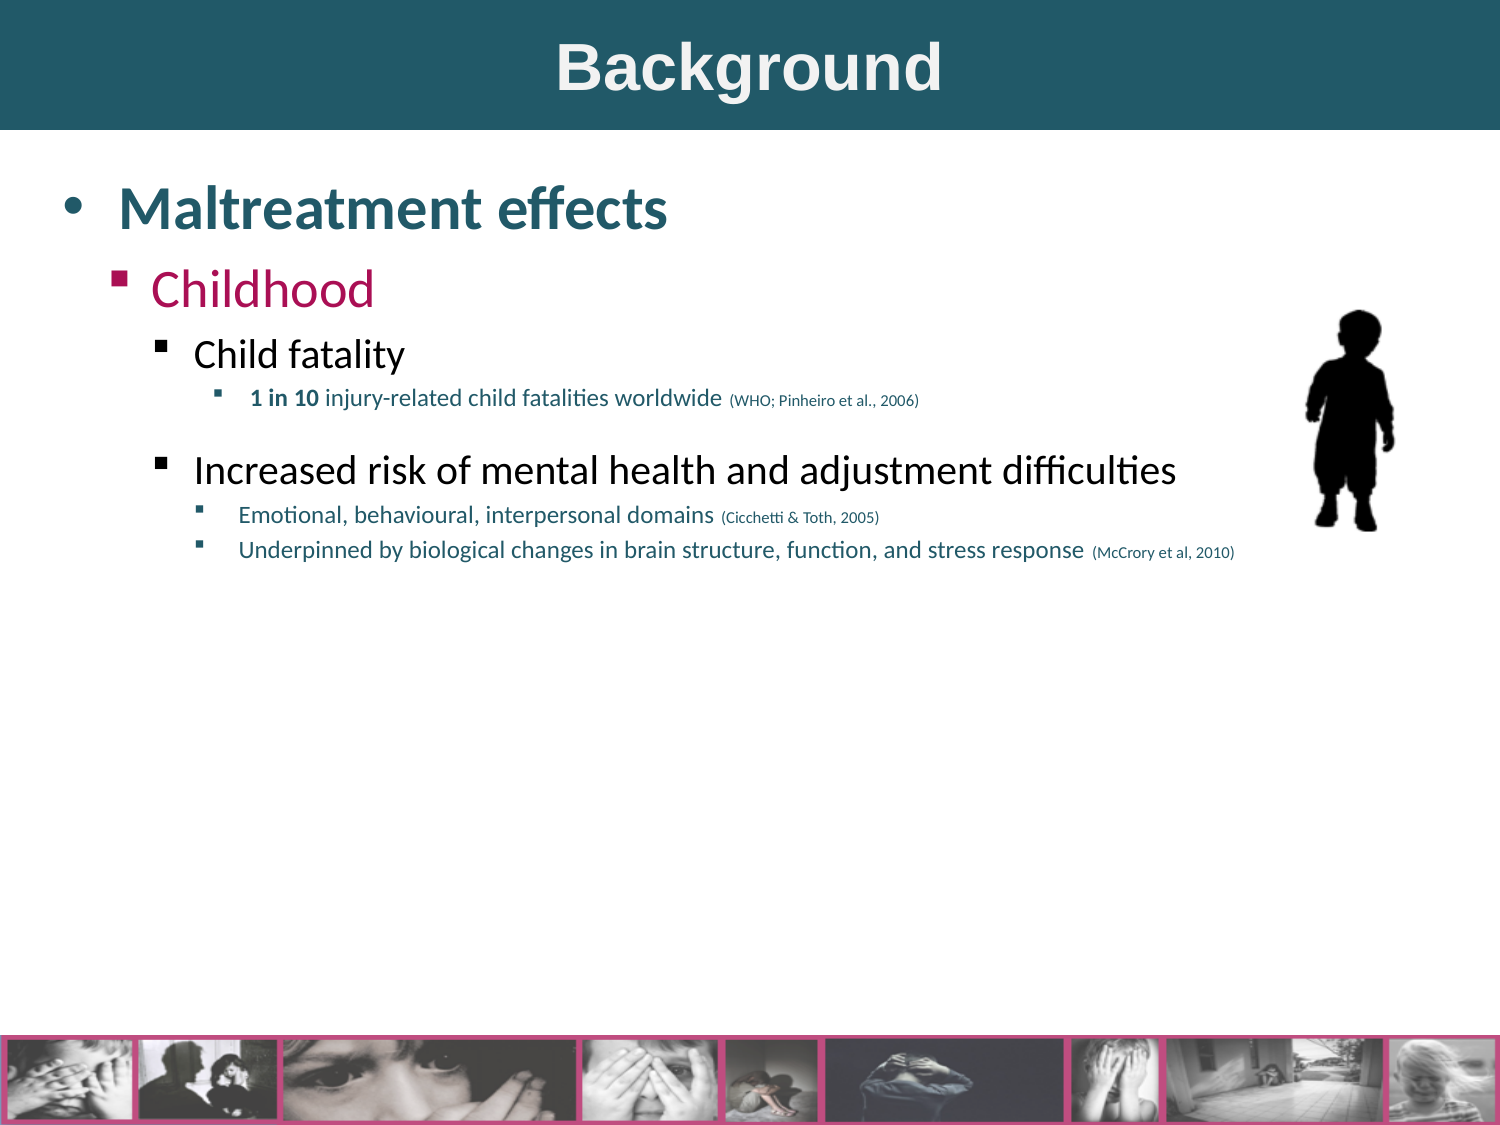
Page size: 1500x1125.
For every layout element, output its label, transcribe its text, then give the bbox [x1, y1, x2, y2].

list Maltreatment effects Childhood Child fatality 1 in 10 injury-related child fatalities worldwide (WHO; Pinheiro et al., 2006) Increased risk of mental health and adjustment difficulties Emotional, behavioural, interpersonal domains (Cicchetti & Toth, 2005) Underpinned by biological changes in brain structure, function, and stress response (McCrory et al, 2010) [47, 159, 1445, 997]
picture [1295, 304, 1402, 539]
picture [0, 1034, 1500, 1125]
text_box Background [0, 0, 1500, 130]
